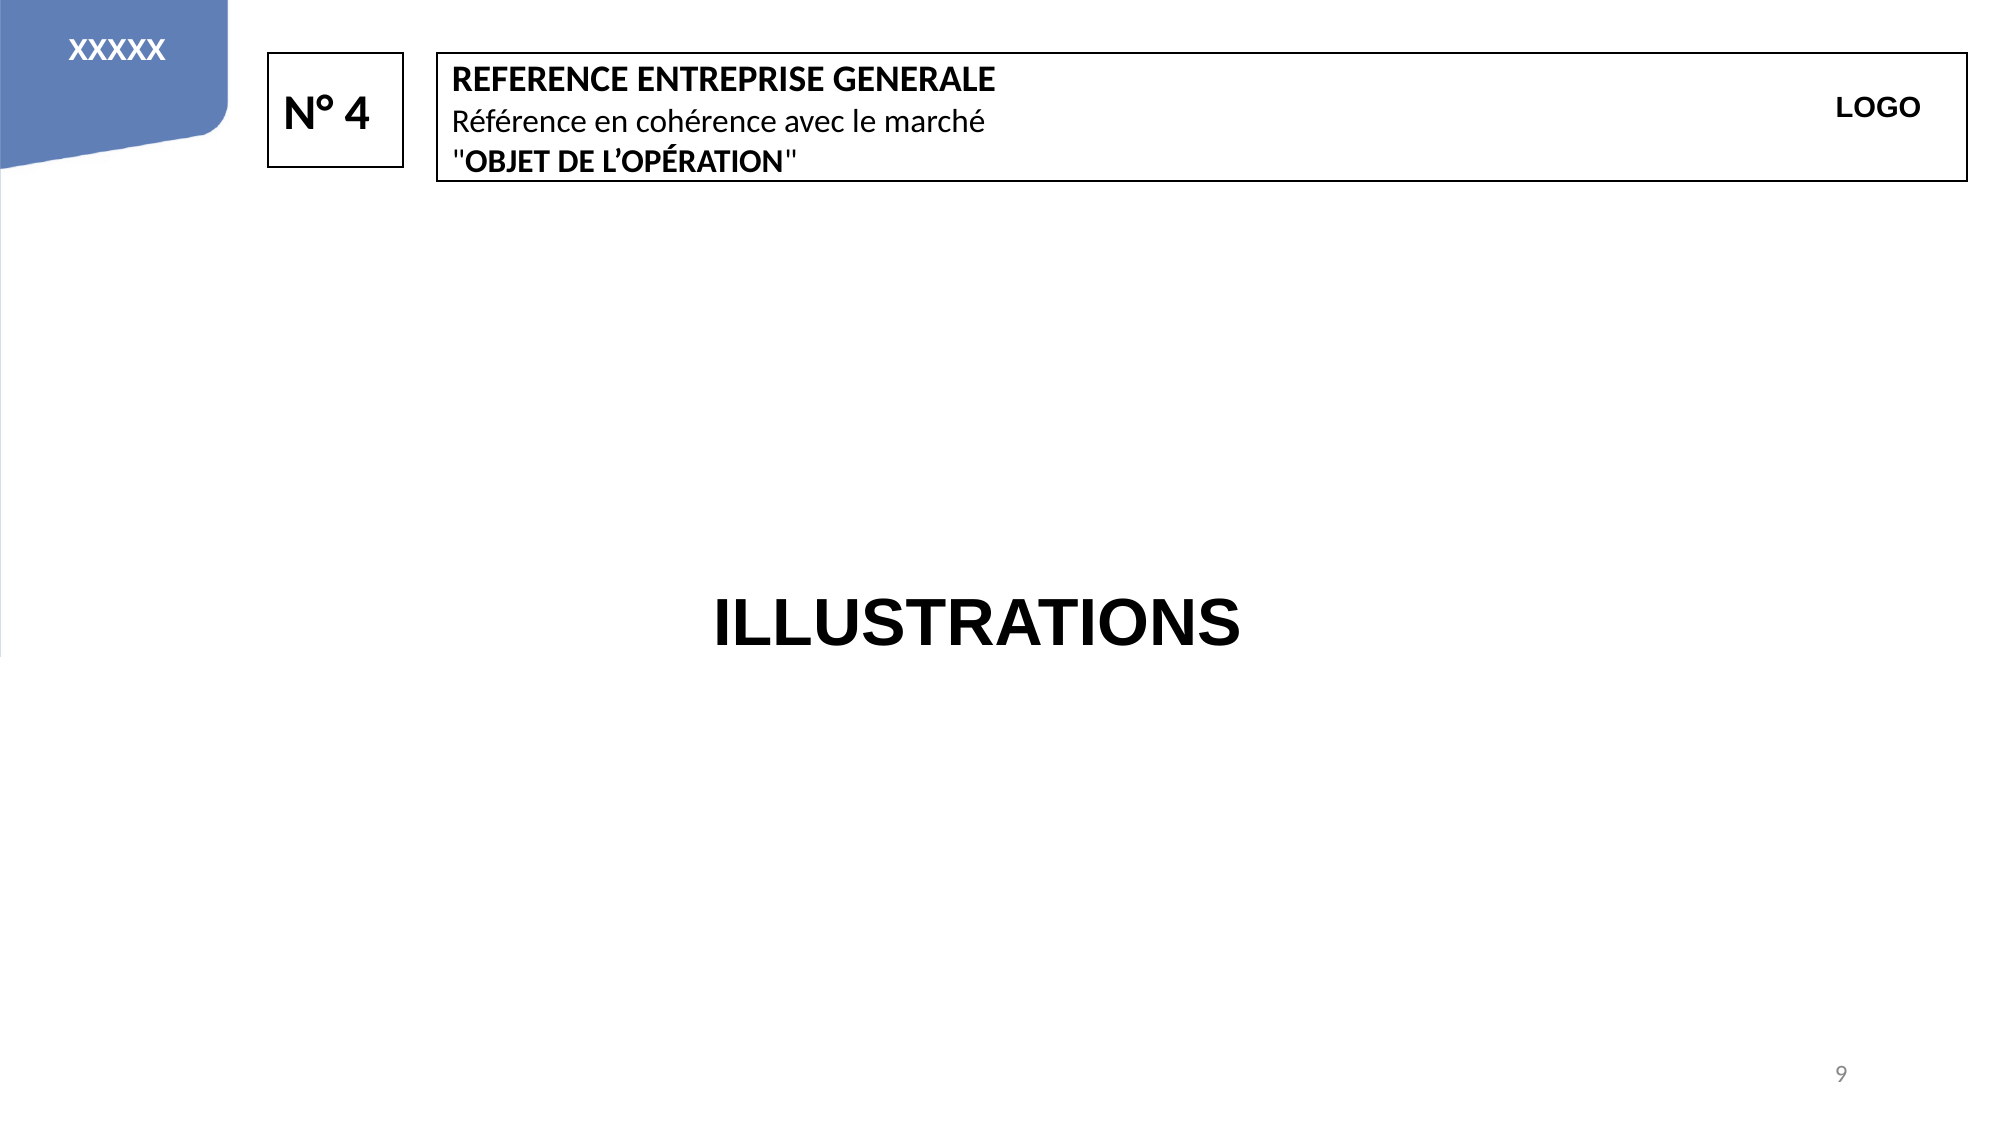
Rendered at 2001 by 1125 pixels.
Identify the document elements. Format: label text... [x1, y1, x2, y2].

text_box REFERENCE ENTREPRISE GENERALE Référence en cohérence avec le marché "OBJET DE L’OPÉRATION" [1016, 52, 1967, 181]
text_box ILLUSTRATIONS [5, 217, 1969, 1020]
picture [0, 0, 1012, 657]
slide_number 9 [1412, 1042, 1863, 1103]
text_box LOGO [1810, 81, 1947, 131]
